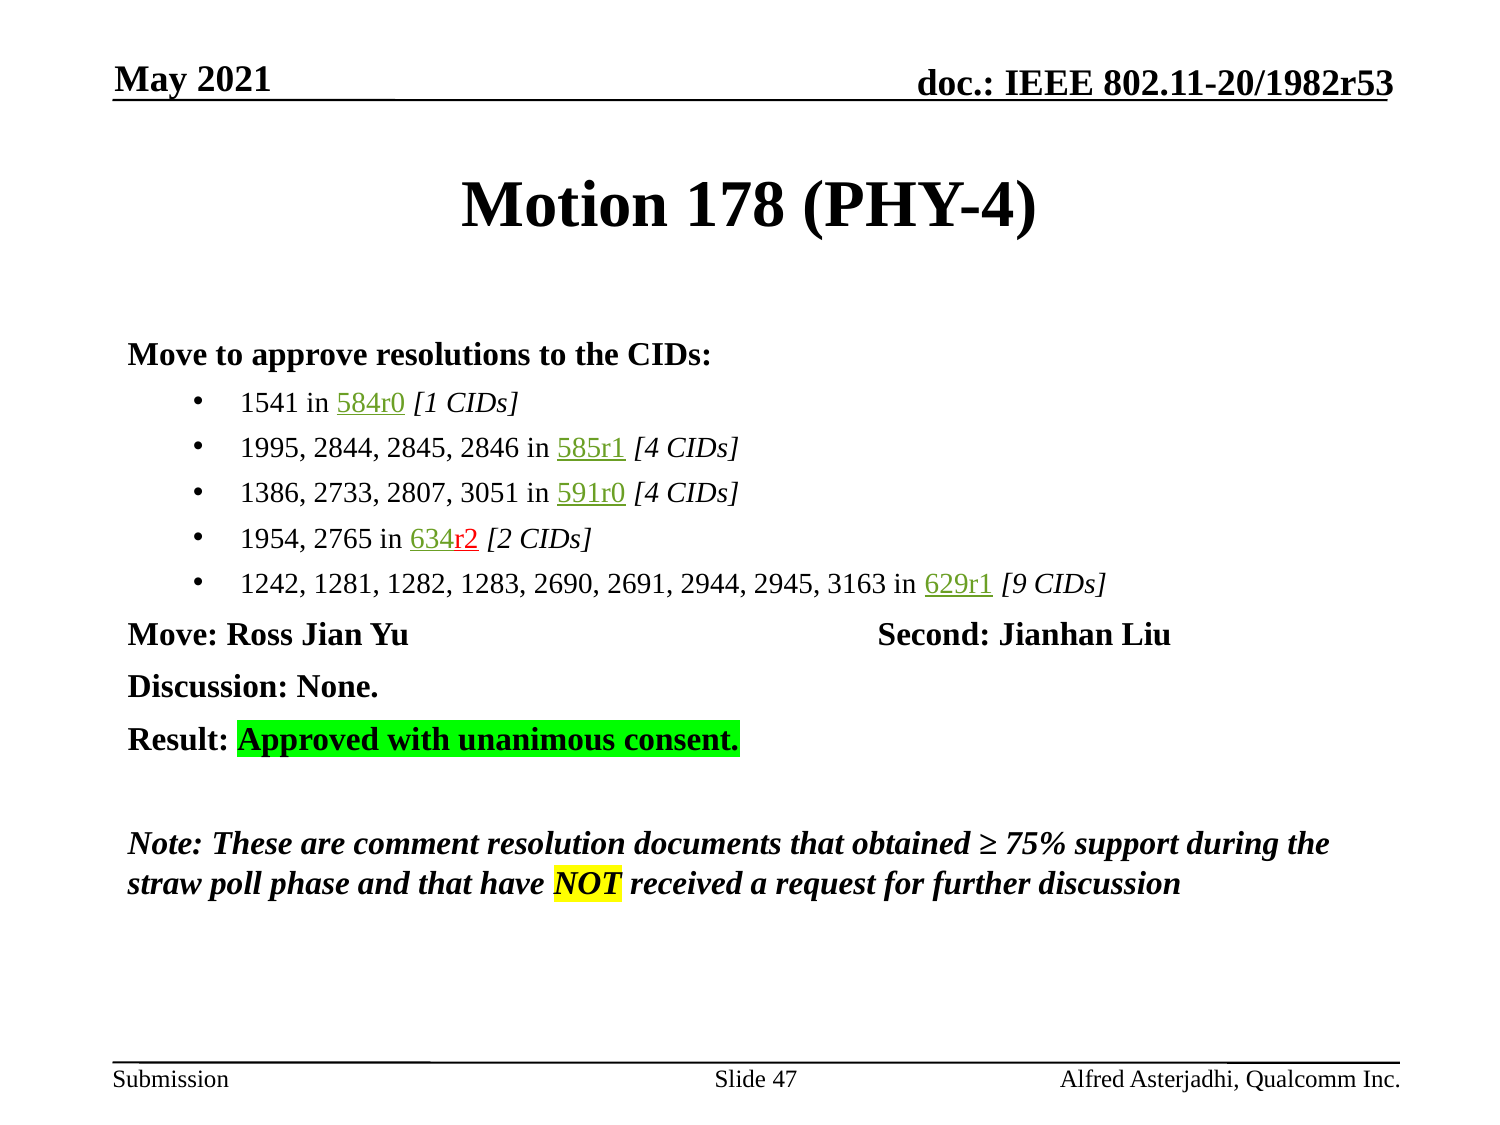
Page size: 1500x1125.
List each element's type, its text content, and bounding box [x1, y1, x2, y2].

slide_number Slide 47 [712, 1061, 800, 1123]
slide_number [114, 54, 423, 100]
list Move to approve resolutions to the CIDs: 1541 in 584r0 [1 CIDs] 1995, 2844, 2845, 2846 in 585r1 [4 CIDs] 1386, 2733, 2807, 3051 in 591r0 [4 CIDs] 1954, 2765 in 634r2 [2 CIDs] 1242, 1281, 1282, 1283, 2690, 2691, 2944, 2945, 3163 in 629r1 [9 CIDs] Move: Ross Jian Yu Second: Jianhan Liu Discussion: None. Result: Approved with unanimous consent. Note: These are comment resolution documents that obtained ≥ 75% support during the straw poll phase and that have NOT received a request for further discussion [112, 324, 1388, 1063]
title Motion 178 (PHY-4) [112, 112, 1388, 288]
footer Alfred Asterjadhi, Qualcomm Inc. [878, 1061, 1402, 1093]
